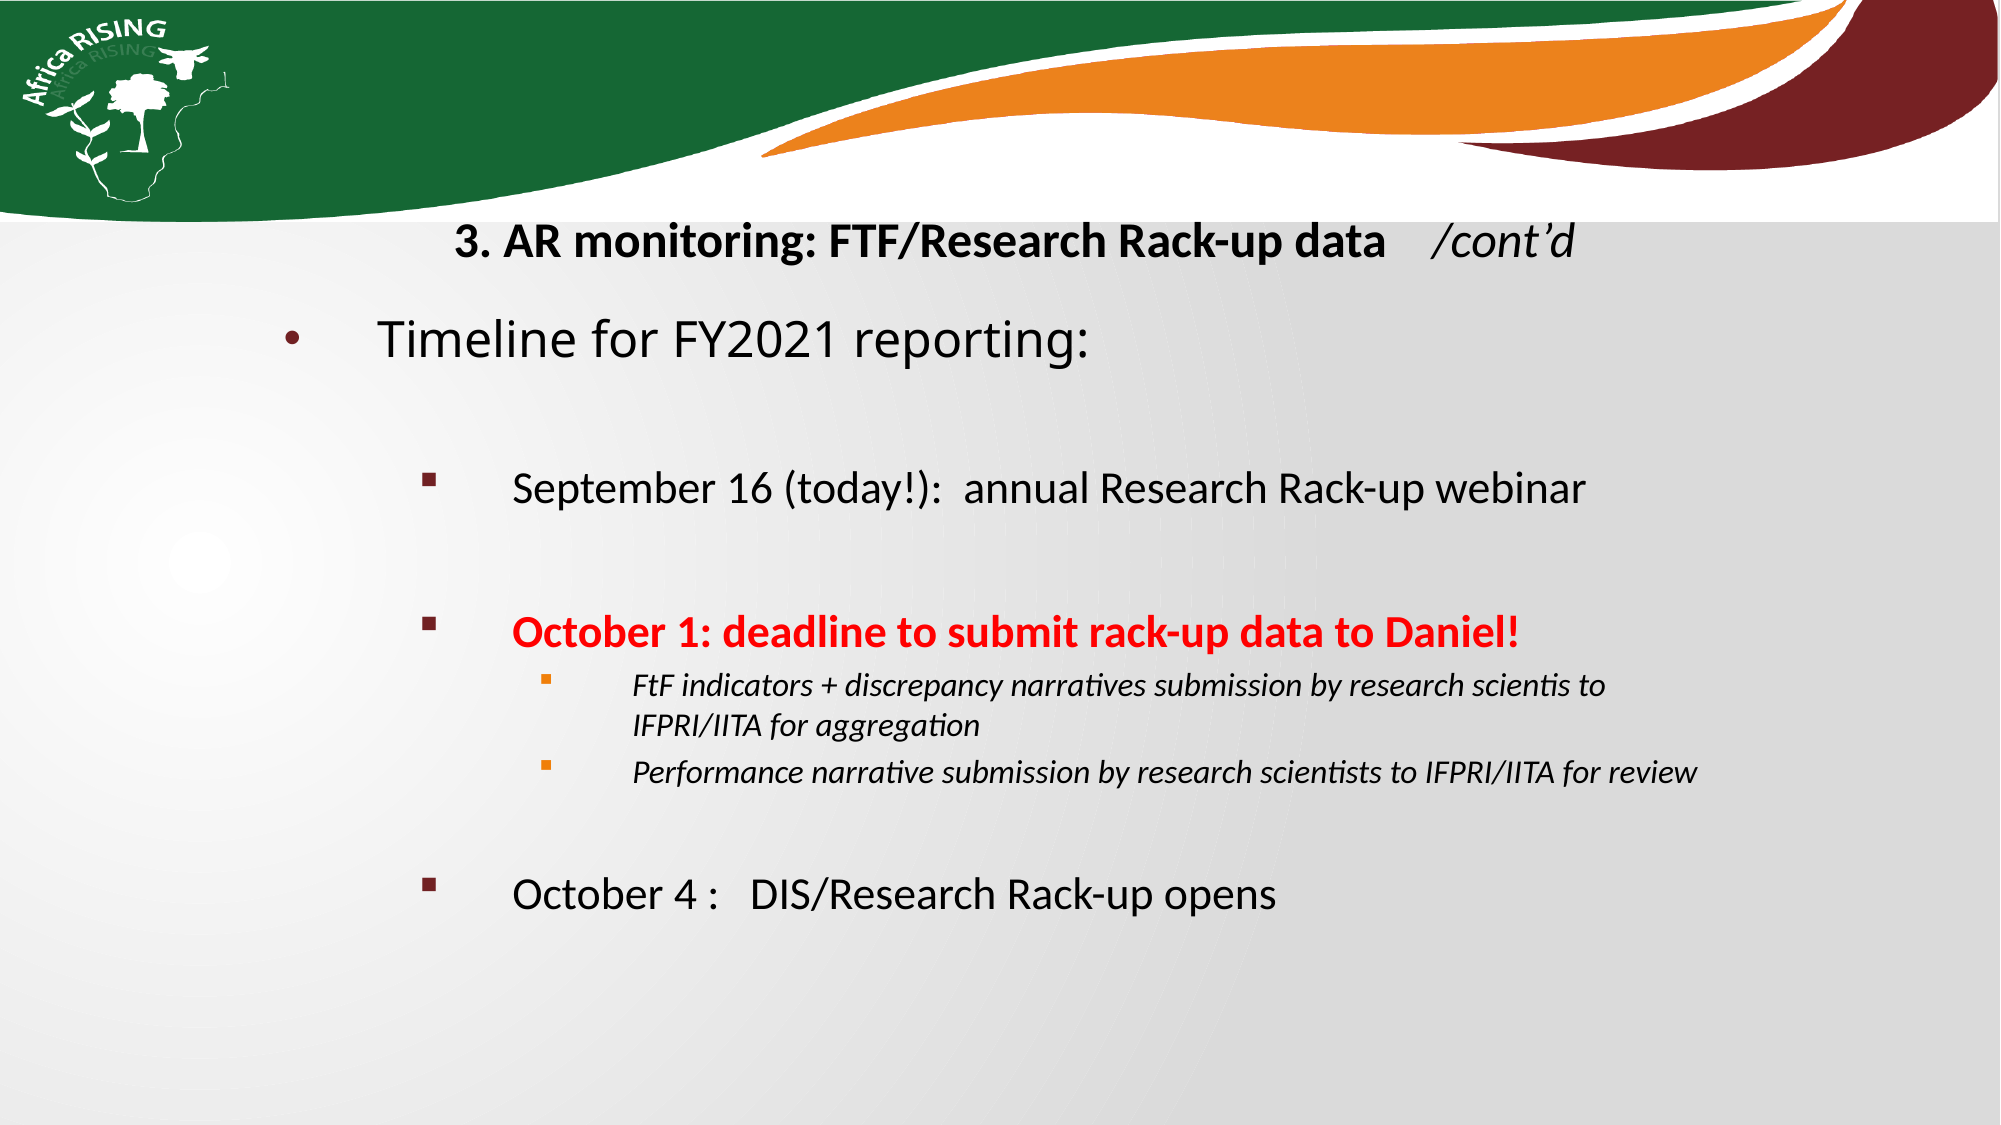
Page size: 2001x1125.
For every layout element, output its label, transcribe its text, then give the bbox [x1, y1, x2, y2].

text_box 3. AR monitoring: FTF/Research Rack-up data /cont’d [438, 199, 1727, 320]
picture [0, 0, 1998, 222]
list Timeline for FY2021 reporting: September 16 (today!): annual Research Rack-up webinar October 1: deadline to submit rack-up data to Daniel! FtF indicators + discrepancy narratives submission by research scientis to IFPRI/IITA for aggregation Performance narrative submission by research scientists to IFPRI/IITA for review October 4 : DIS/Research Rack-up opens [249, 299, 1738, 963]
